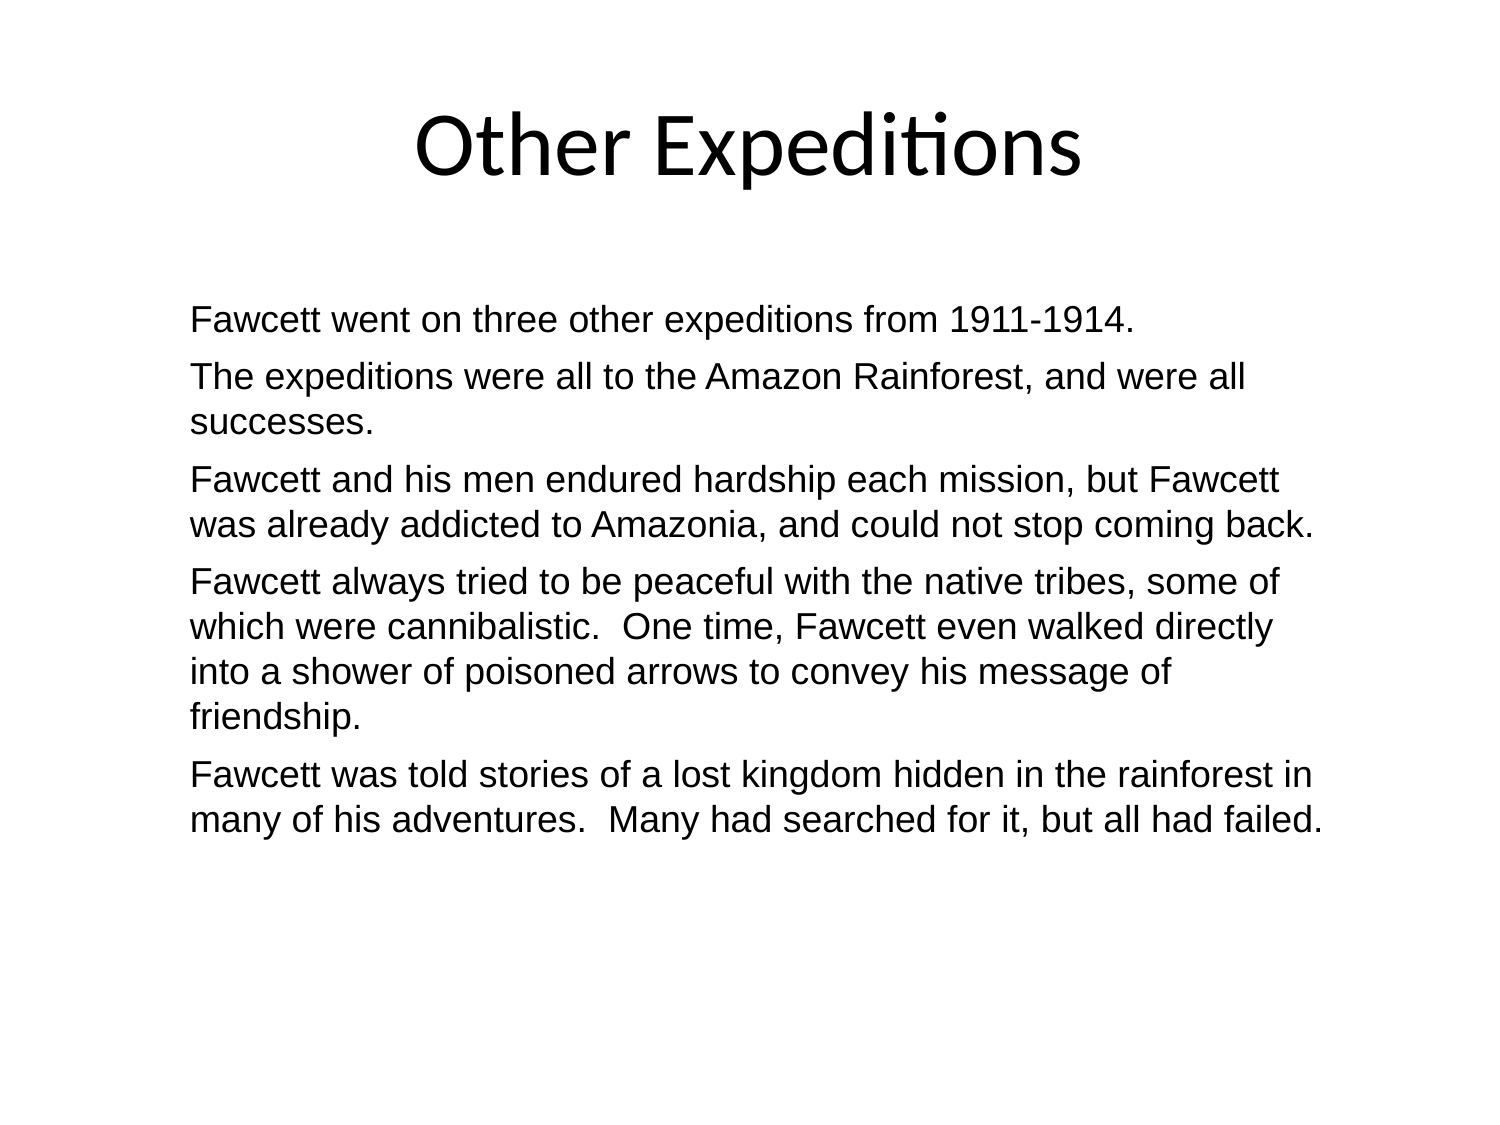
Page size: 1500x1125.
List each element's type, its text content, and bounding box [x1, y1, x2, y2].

text_box Fawcett went on three other expeditions from 1911-1914. The expeditions were all to the Amazon Rainforest, and were all successes. Fawcett and his men endured hardship each mission, but Fawcett was already addicted to Amazonia, and could not stop coming back. Fawcett always tried to be peaceful with the native tribes, some of which were cannibalistic. One time, Fawcett even walked directly into a shower of poisoned arrows to convey his message of friendship. Fawcett was told stories of a lost kingdom hidden in the rainforest in many of his adventures. Many had searched for it, but all had failed. [174, 287, 1350, 963]
title Other Expeditions [74, 44, 1426, 233]
